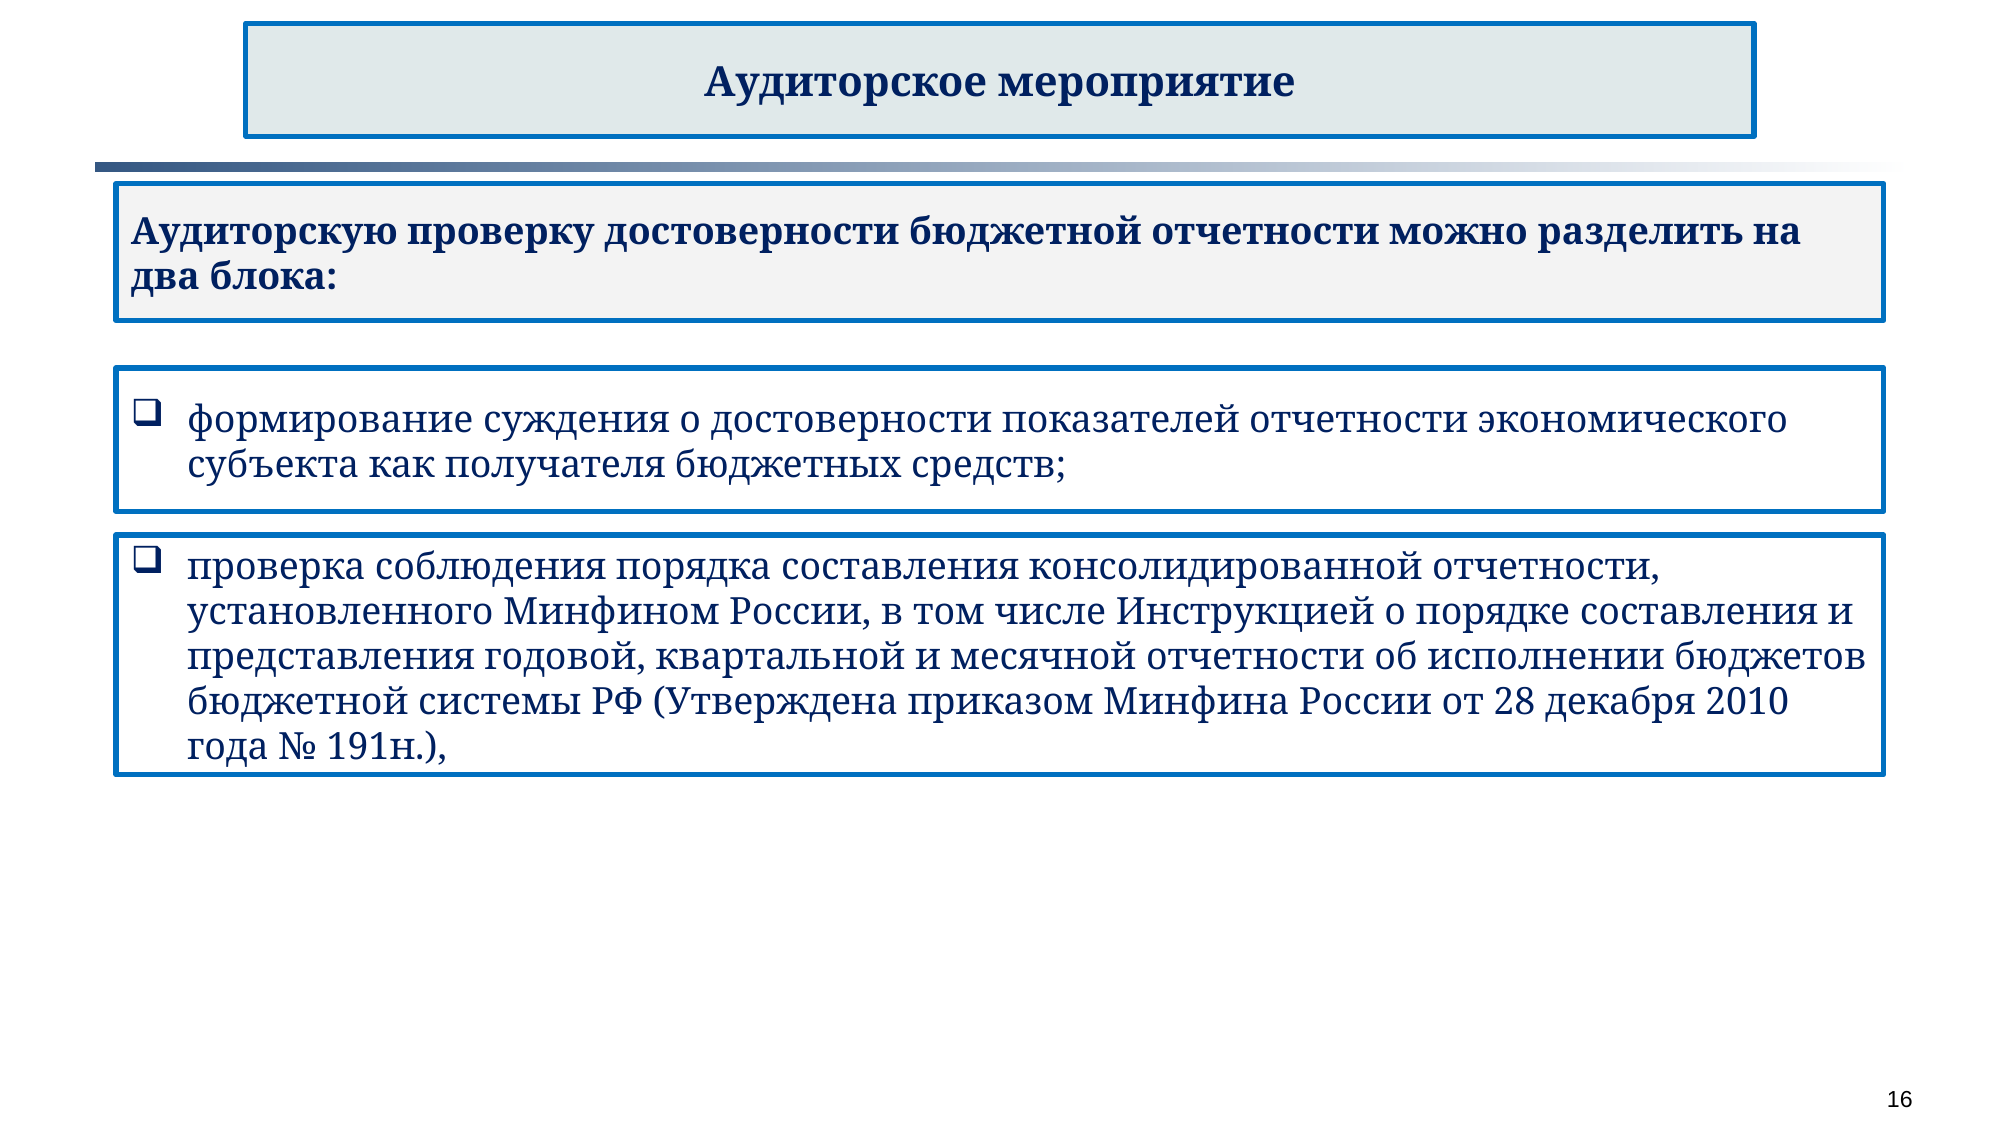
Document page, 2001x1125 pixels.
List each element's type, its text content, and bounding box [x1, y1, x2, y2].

text_box проверка соблюдения порядка составления консолидированной отчетности, установленного Минфином России, в том числе Инструкцией о порядке составления и представления годовой, квартальной и месячной отчетности об исполнении бюджетов бюджетной системы РФ (Утверждена приказом Минфина России от 28 декабря 2010 года № 191н.), [114, 533, 1886, 777]
text_box Аудиторское мероприятие [244, 21, 1756, 138]
text_box формирование суждения о достоверности показателей отчетности экономического субъекта как получателя бюджетных средств; [114, 366, 1886, 513]
text_box Аудиторскую проверку достоверности бюджетной отчетности можно разделить на два блока: [114, 182, 1886, 322]
